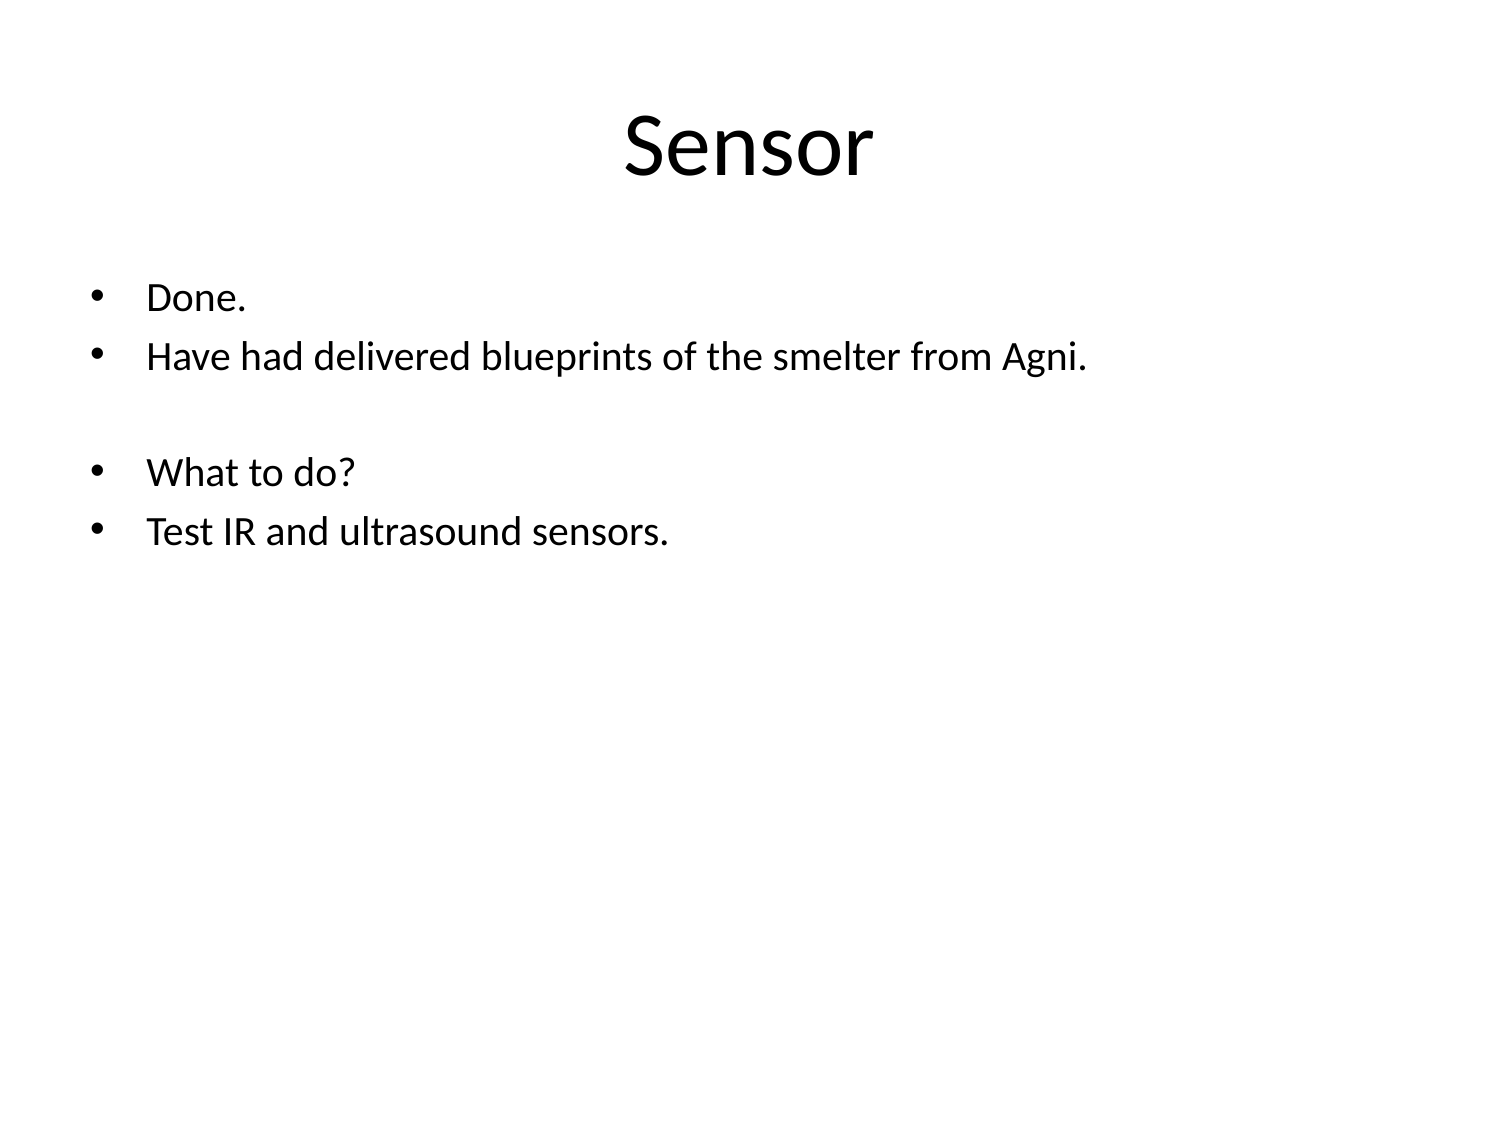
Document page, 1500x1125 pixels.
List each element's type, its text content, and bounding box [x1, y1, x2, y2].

list Done. Have had delivered blueprints of the smelter from Agni. What to do? Test IR and ultrasound sensors. [75, 262, 1425, 1005]
title Sensor [75, 45, 1425, 233]
